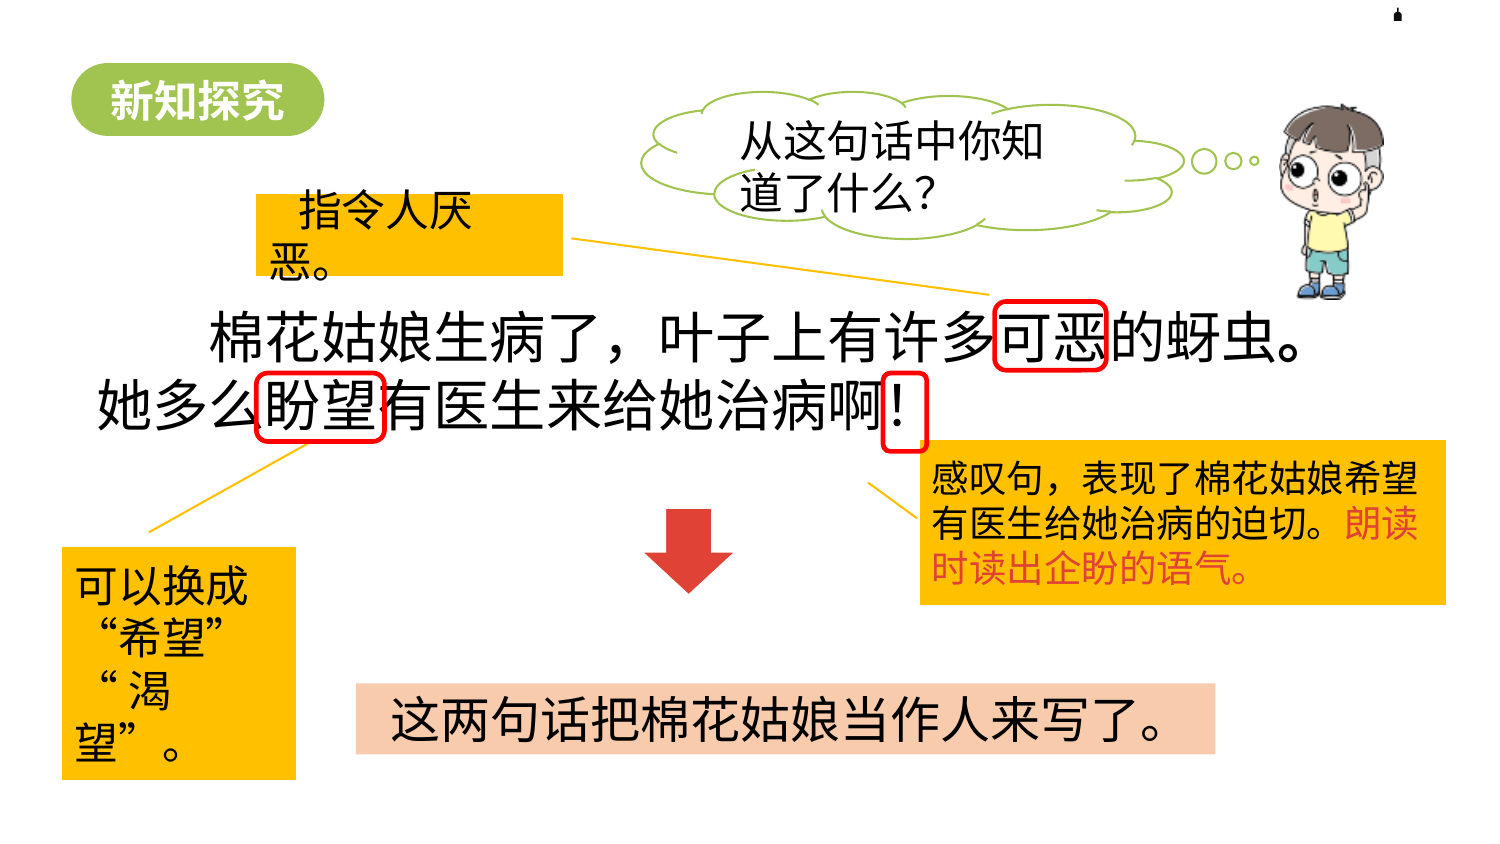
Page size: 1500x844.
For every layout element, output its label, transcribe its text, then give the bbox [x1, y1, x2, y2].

text_box 新知探究 [70, 61, 326, 137]
text_box [993, 300, 1108, 372]
text_box [881, 371, 928, 453]
text_box [638, 506, 739, 597]
text_box 这两句话把棉花姑娘当作人来写了。 [355, 683, 1216, 755]
text_box 指令人厌恶。 [256, 194, 563, 276]
text_box 可以换成“希望” “渴望”。 [62, 547, 296, 780]
picture [1279, 101, 1384, 300]
text_box 感叹句，表现了棉花姑娘希望有医生给她治病的迫切。朗读时读出企盼的语气。 [867, 481, 918, 520]
text_box [255, 371, 386, 443]
text_box 可以换成“希望” “渴望”。 [148, 443, 310, 534]
text_box 棉花姑娘生病了，叶子上有许多可恶的蚜虫。她多么盼望有医生来给她治病啊！ [84, 296, 1382, 443]
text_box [641, 91, 1184, 239]
text_box 感叹句，表现了棉花姑娘希望有医生给她治病的迫切。朗读时读出企盼的语气。 [920, 440, 1446, 605]
text_box 指令人厌恶。 [571, 237, 990, 296]
